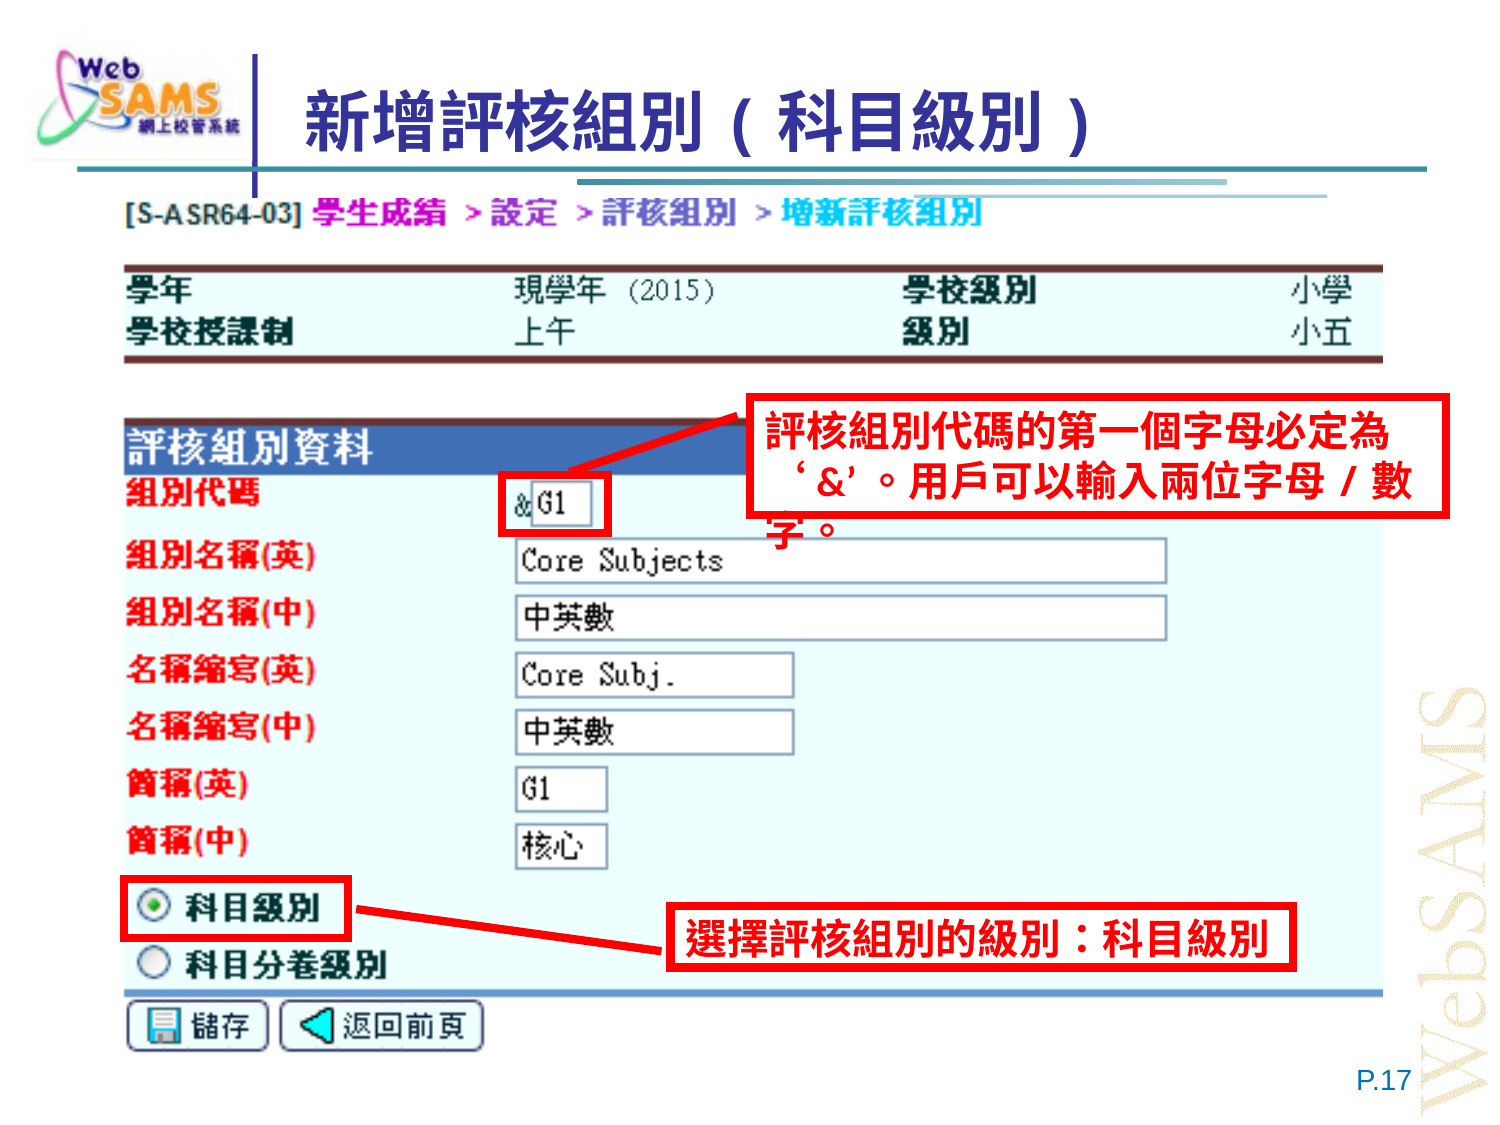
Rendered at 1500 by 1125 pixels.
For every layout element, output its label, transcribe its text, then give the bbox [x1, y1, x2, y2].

text_box P.17 [1114, 1029, 1428, 1105]
text_box 評核組別代碼的第一個字母必定為‘&’。用戶可以輸入兩位字母/數字。 [1387, 397, 1447, 516]
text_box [111, 191, 1384, 1055]
picture [27, 29, 253, 161]
text_box 新增評核組別(科目級別) [289, 41, 1465, 167]
picture [1393, 679, 1500, 1117]
